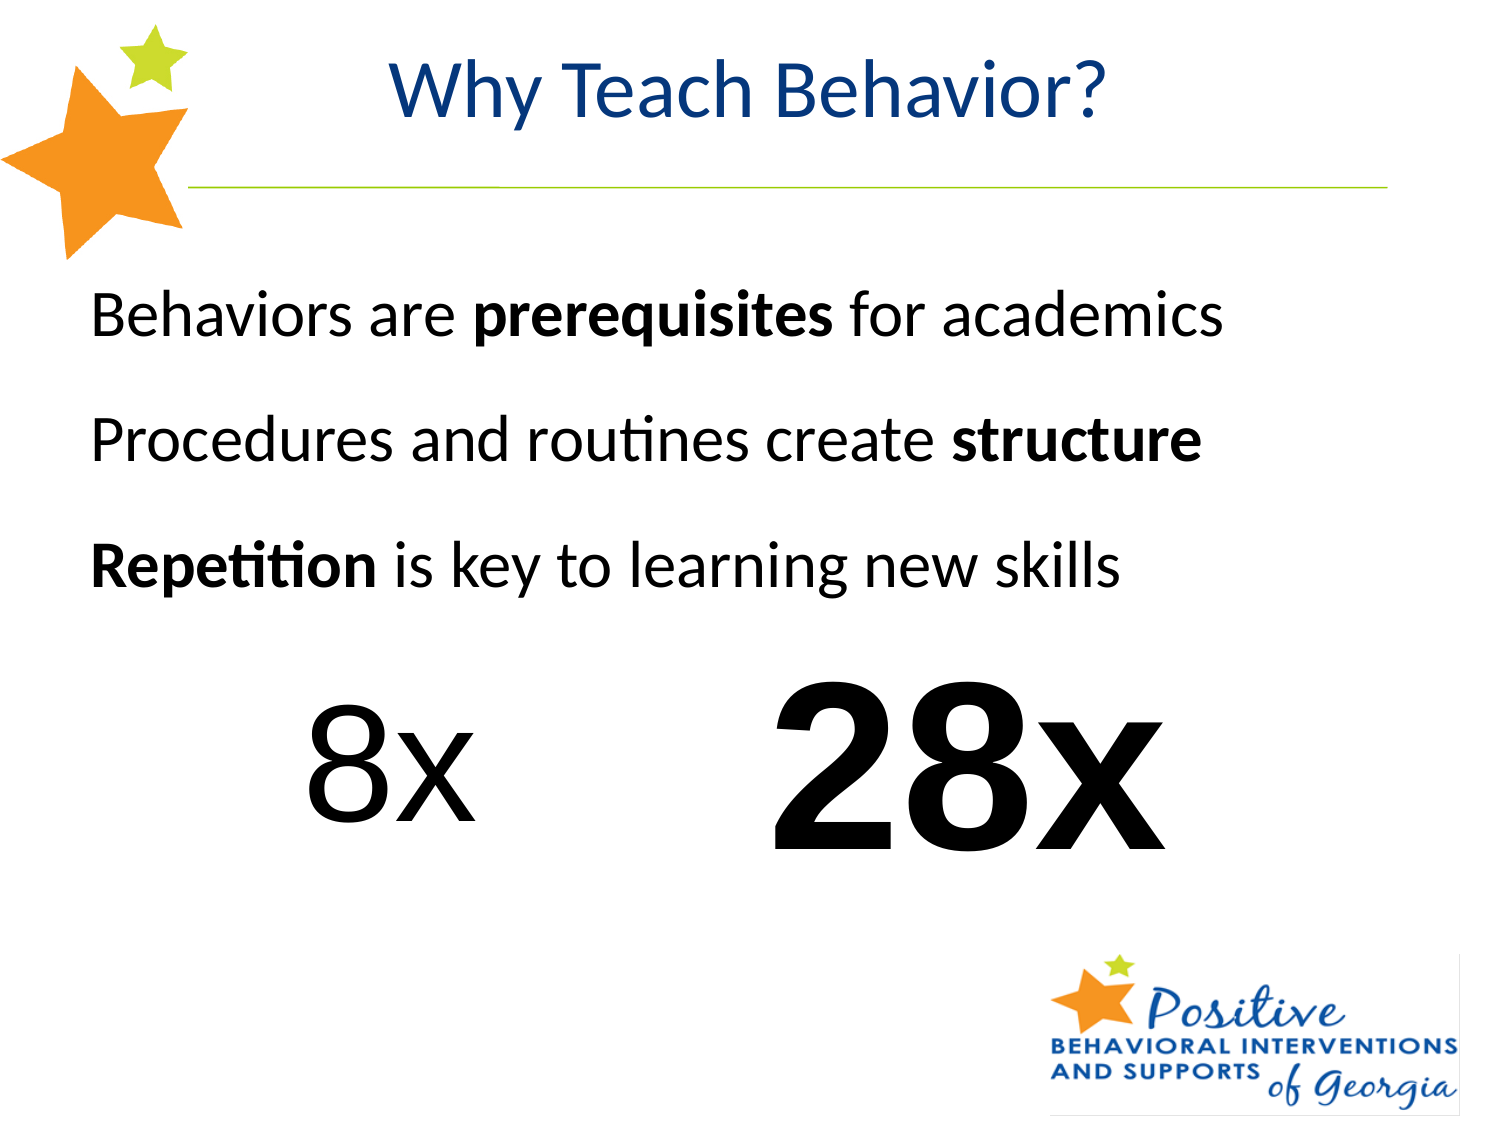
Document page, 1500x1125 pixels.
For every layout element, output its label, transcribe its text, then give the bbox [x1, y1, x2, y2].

title Why Teach Behavior? [0, 0, 1500, 147]
text_box 28x [753, 603, 1204, 906]
list Behaviors are prerequisites for academics Procedures and routines create structure Repetition is key to learning new skills [75, 254, 1425, 542]
picture [1050, 954, 1461, 1117]
text_box 8x [287, 647, 513, 862]
picture [0, 147, 188, 260]
